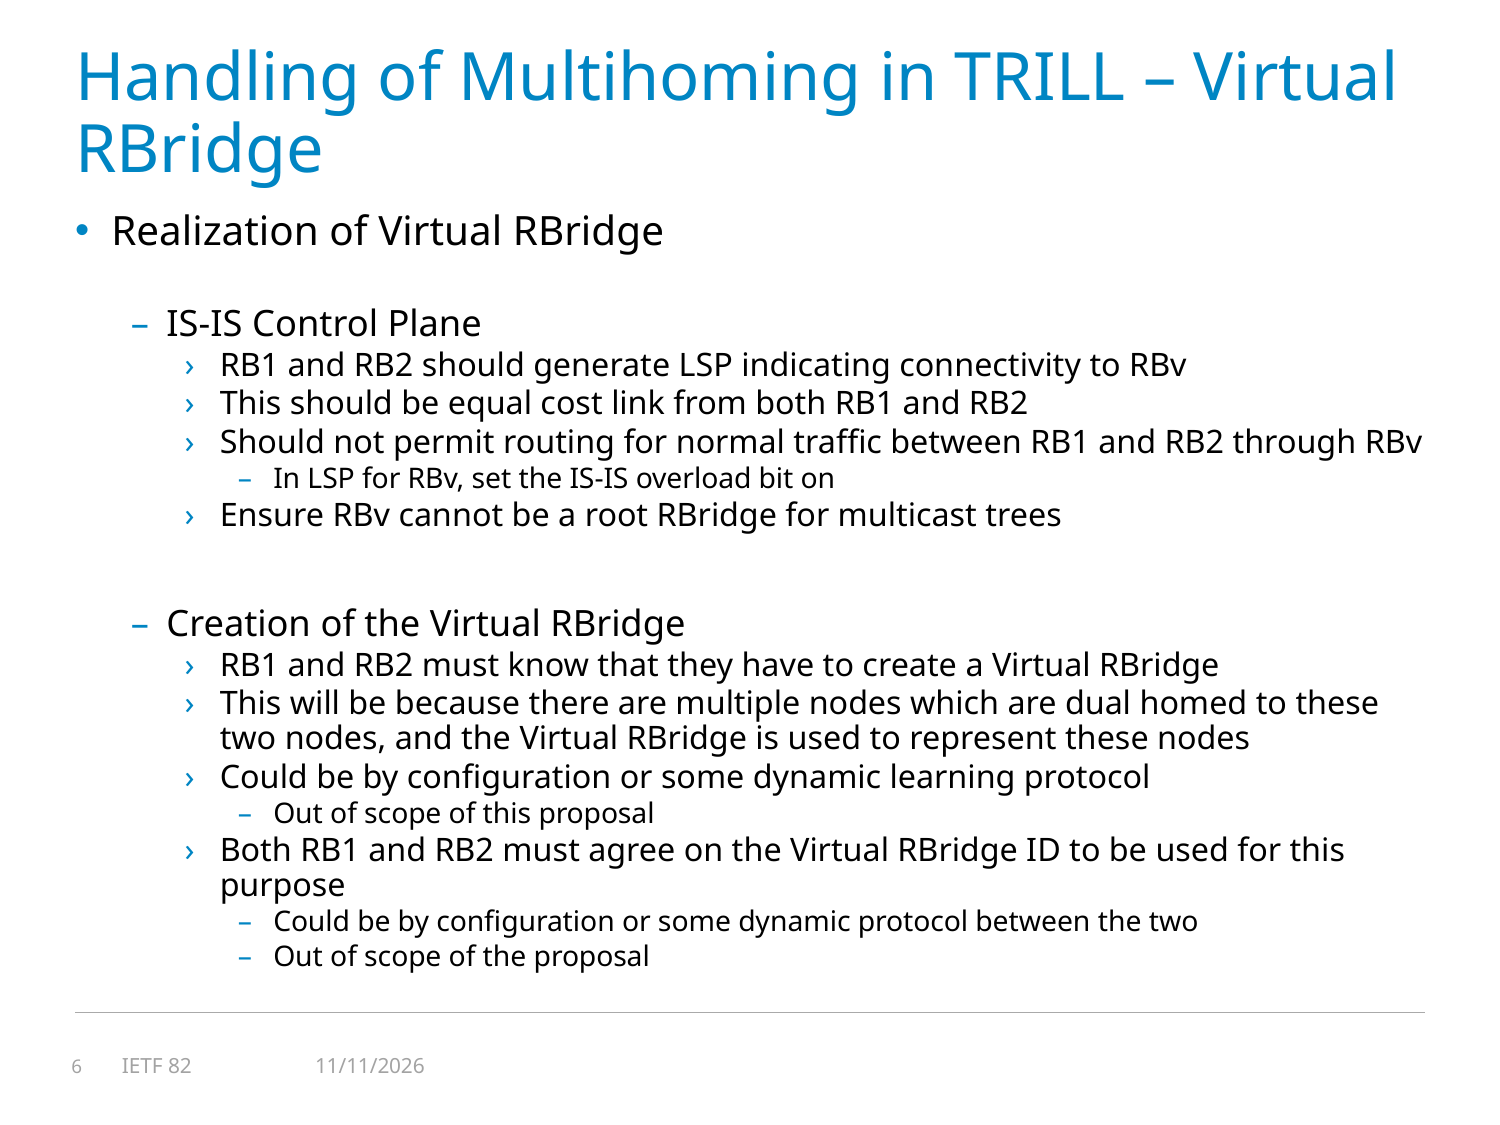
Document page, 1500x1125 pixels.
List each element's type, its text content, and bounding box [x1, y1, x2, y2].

list Realization of Virtual RBridge IS-IS Control Plane RB1 and RB2 should generate LSP indicating connectivity to RBv This should be equal cost link from both RB1 and RB2 Should not permit routing for normal traffic between RB1 and RB2 through RBv In LSP for RBv, set the IS-IS overload bit on Ensure RBv cannot be a root RBridge for multicast trees Creation of the Virtual RBridge RB1 and RB2 must know that they have to create a Virtual RBridge This will be because there are multiple nodes which are dual homed to these two nodes, and the Virtual RBridge is used to represent these nodes Could be by configuration or some dynamic learning protocol Out of scope of this proposal Both RB1 and RB2 must agree on the Virtual RBridge ID to be used for this purpose Could be by configuration or some dynamic protocol between the two Out of scope of the proposal [74, 209, 1426, 991]
title Handling of Multihoming in TRILL – Virtual RBridge [74, 42, 1427, 184]
footer IETF 82 [121, 1054, 300, 1080]
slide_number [300, 1054, 450, 1080]
slide_number 6 [71, 1055, 115, 1080]
